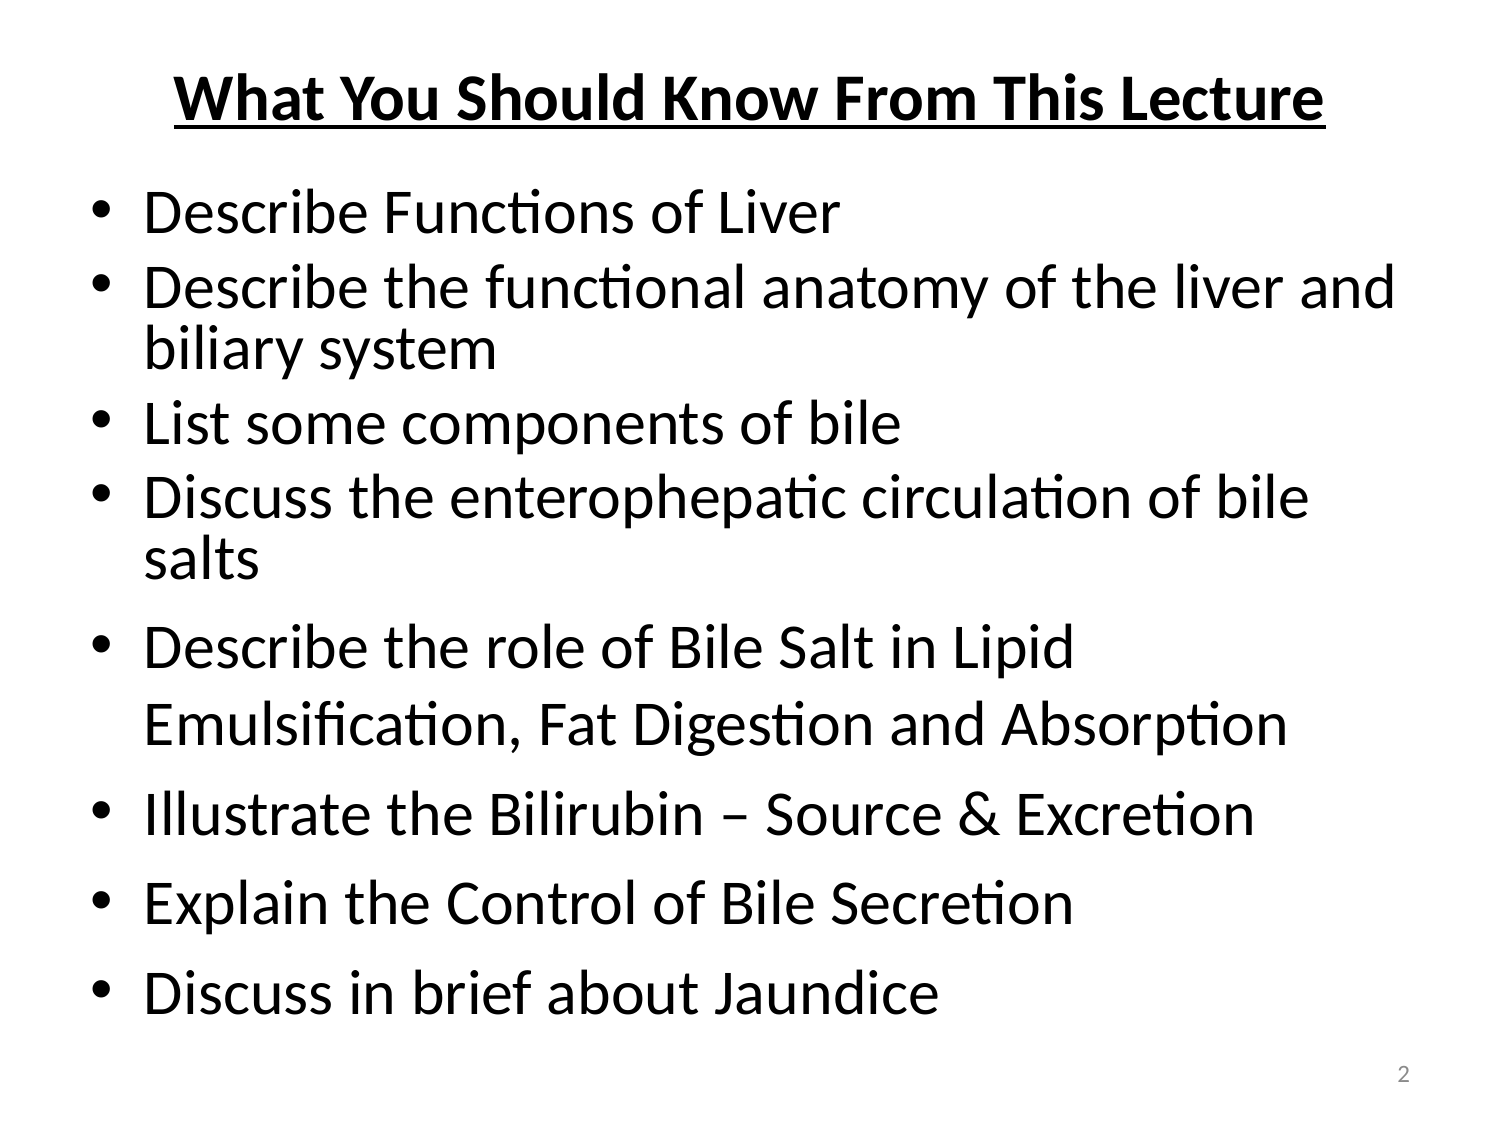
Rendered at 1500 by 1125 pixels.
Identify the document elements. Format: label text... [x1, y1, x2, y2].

slide_number 2 [1074, 1042, 1425, 1103]
title What You Should Know From This Lecture [75, 0, 1425, 162]
list Describe Functions of Liver Describe the functional anatomy of the liver and biliary system List some components of bile Discuss the enterophepatic circulation of bile salts Describe the role of Bile Salt in Lipid Emulsification, Fat Digestion and Absorption Illustrate the Bilirubin – Source & Excretion Explain the Control of Bile Secretion Discuss in brief about Jaundice [75, 162, 1425, 1038]
